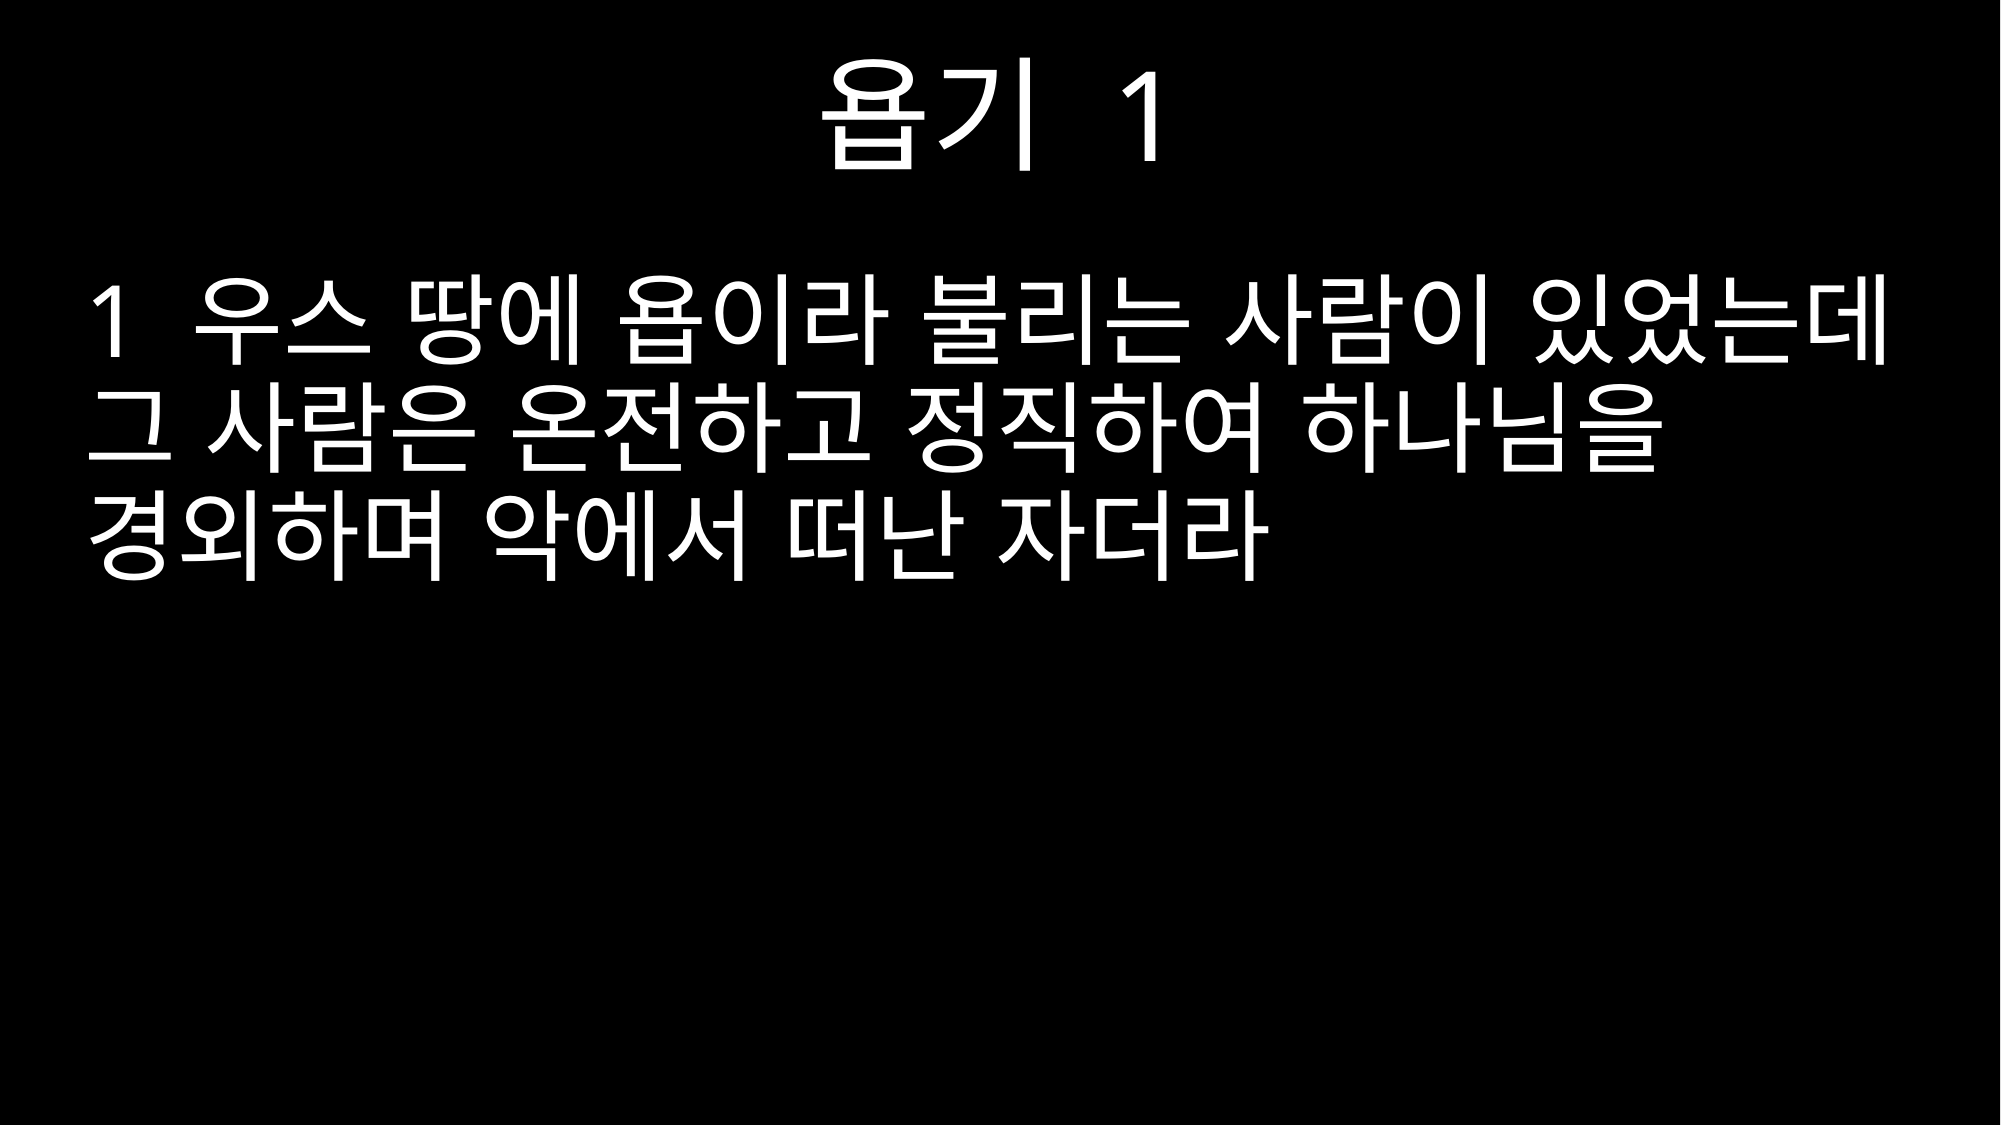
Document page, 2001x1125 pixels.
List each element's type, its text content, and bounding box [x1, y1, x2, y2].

footer 욥기 1 [0, 32, 2000, 192]
picture [0, 0, 2001, 1125]
list 1 우스 땅에 욥이라 불리는 사람이 있었는데 그 사람은 온전하고 정직하여 하나님을 경외하며 악에서 떠난 자더라 [69, 263, 1953, 389]
